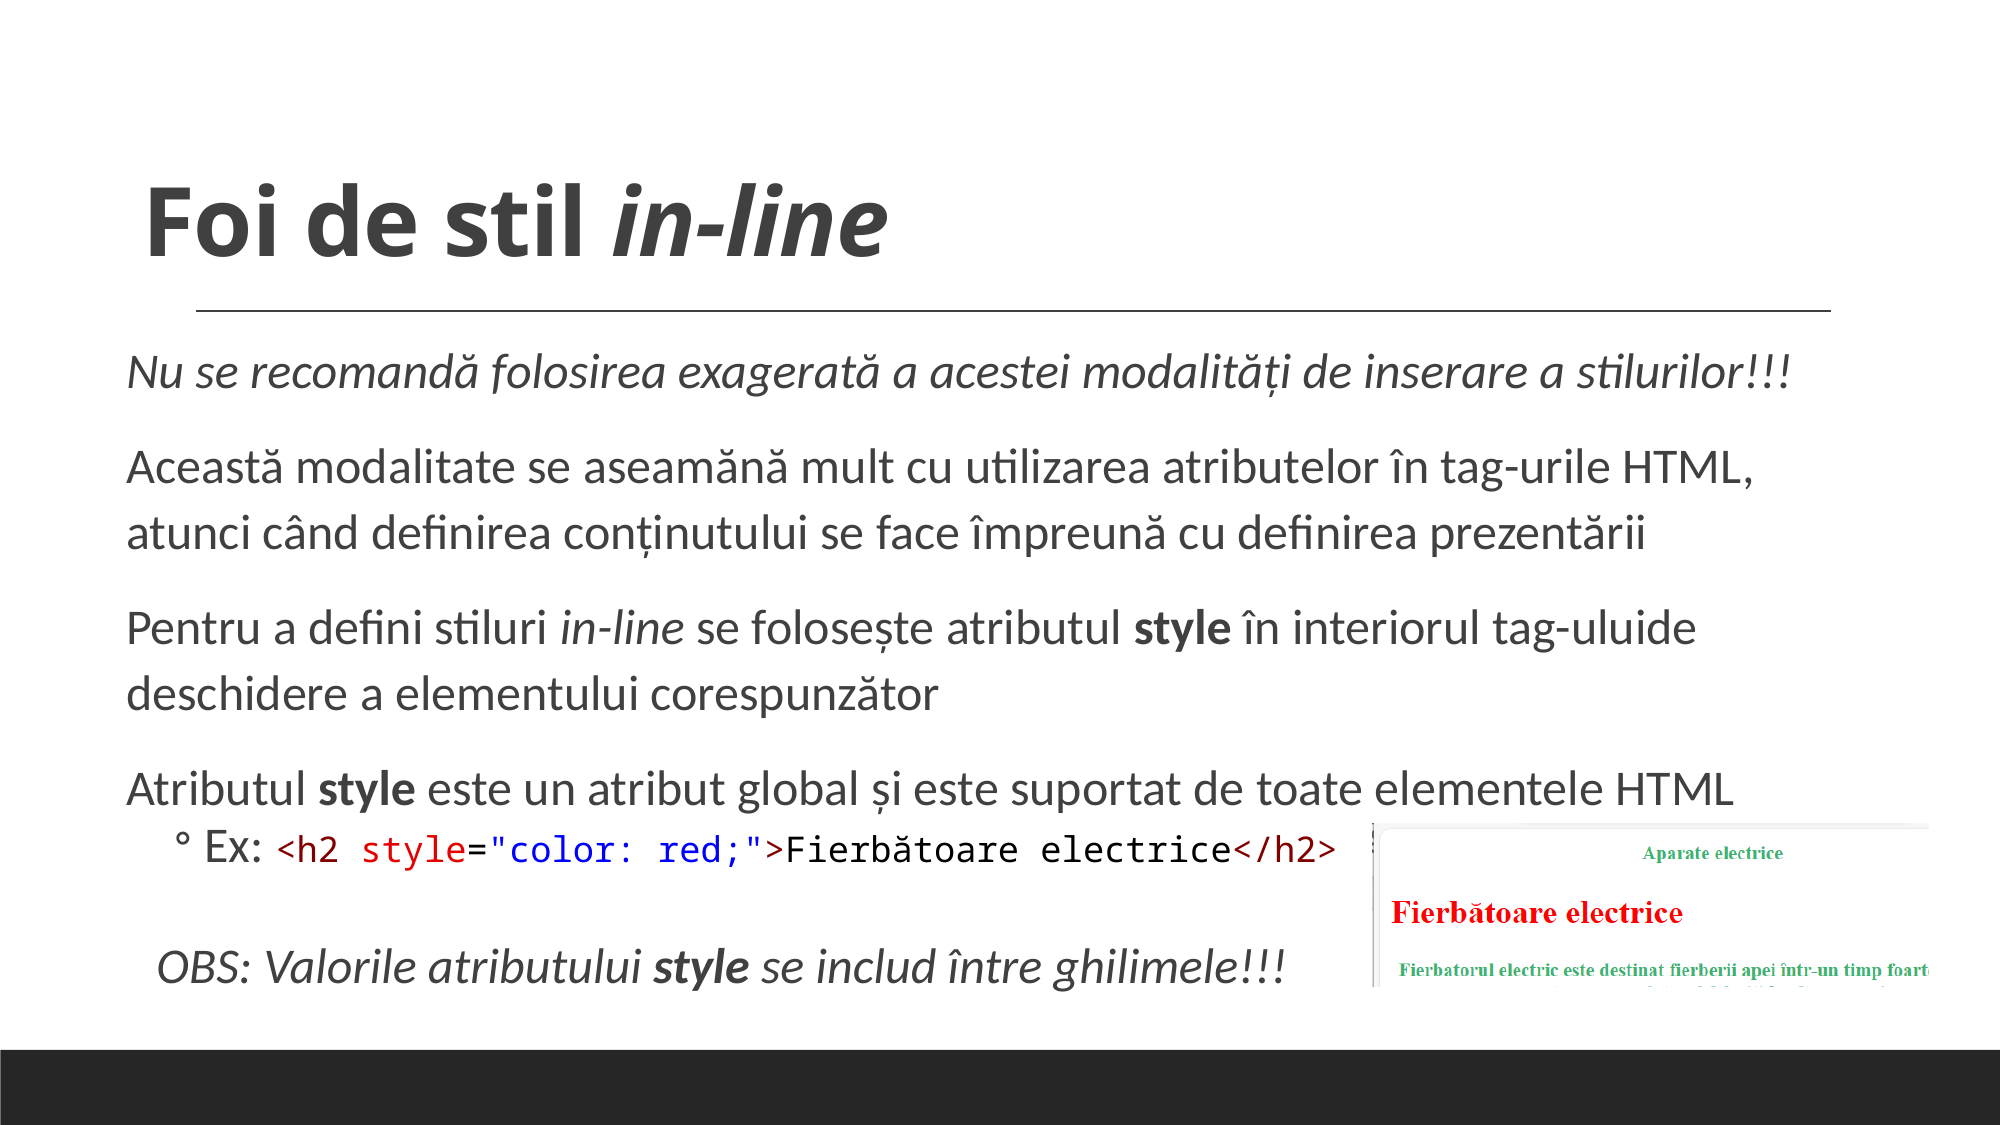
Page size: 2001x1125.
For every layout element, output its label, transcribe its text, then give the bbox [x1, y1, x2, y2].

list Nu se recomandă folosirea exagerată a acestei modalităţi de inserare a stilurilor!!! Această modalitate se aseamănă mult cu utilizarea atributelor în tag-urile HTML, atunci când definirea conţinutului se face împreună cu definirea prezentării Pentru a defini stiluri in-line se foloseşte atributul style în interiorul tag-uluide deschidere a elementului corespunzător Atributul style este un atribut global şi este suportat de toate elementele HTML Ex: <h2 style="color: red;">Fierbătoare electrice</h2> OBS: Valorile atributului style se includ între ghilimele!!! [111, 324, 1875, 1013]
title Foi de stil in-line [127, 47, 1830, 285]
picture [1371, 822, 1930, 988]
